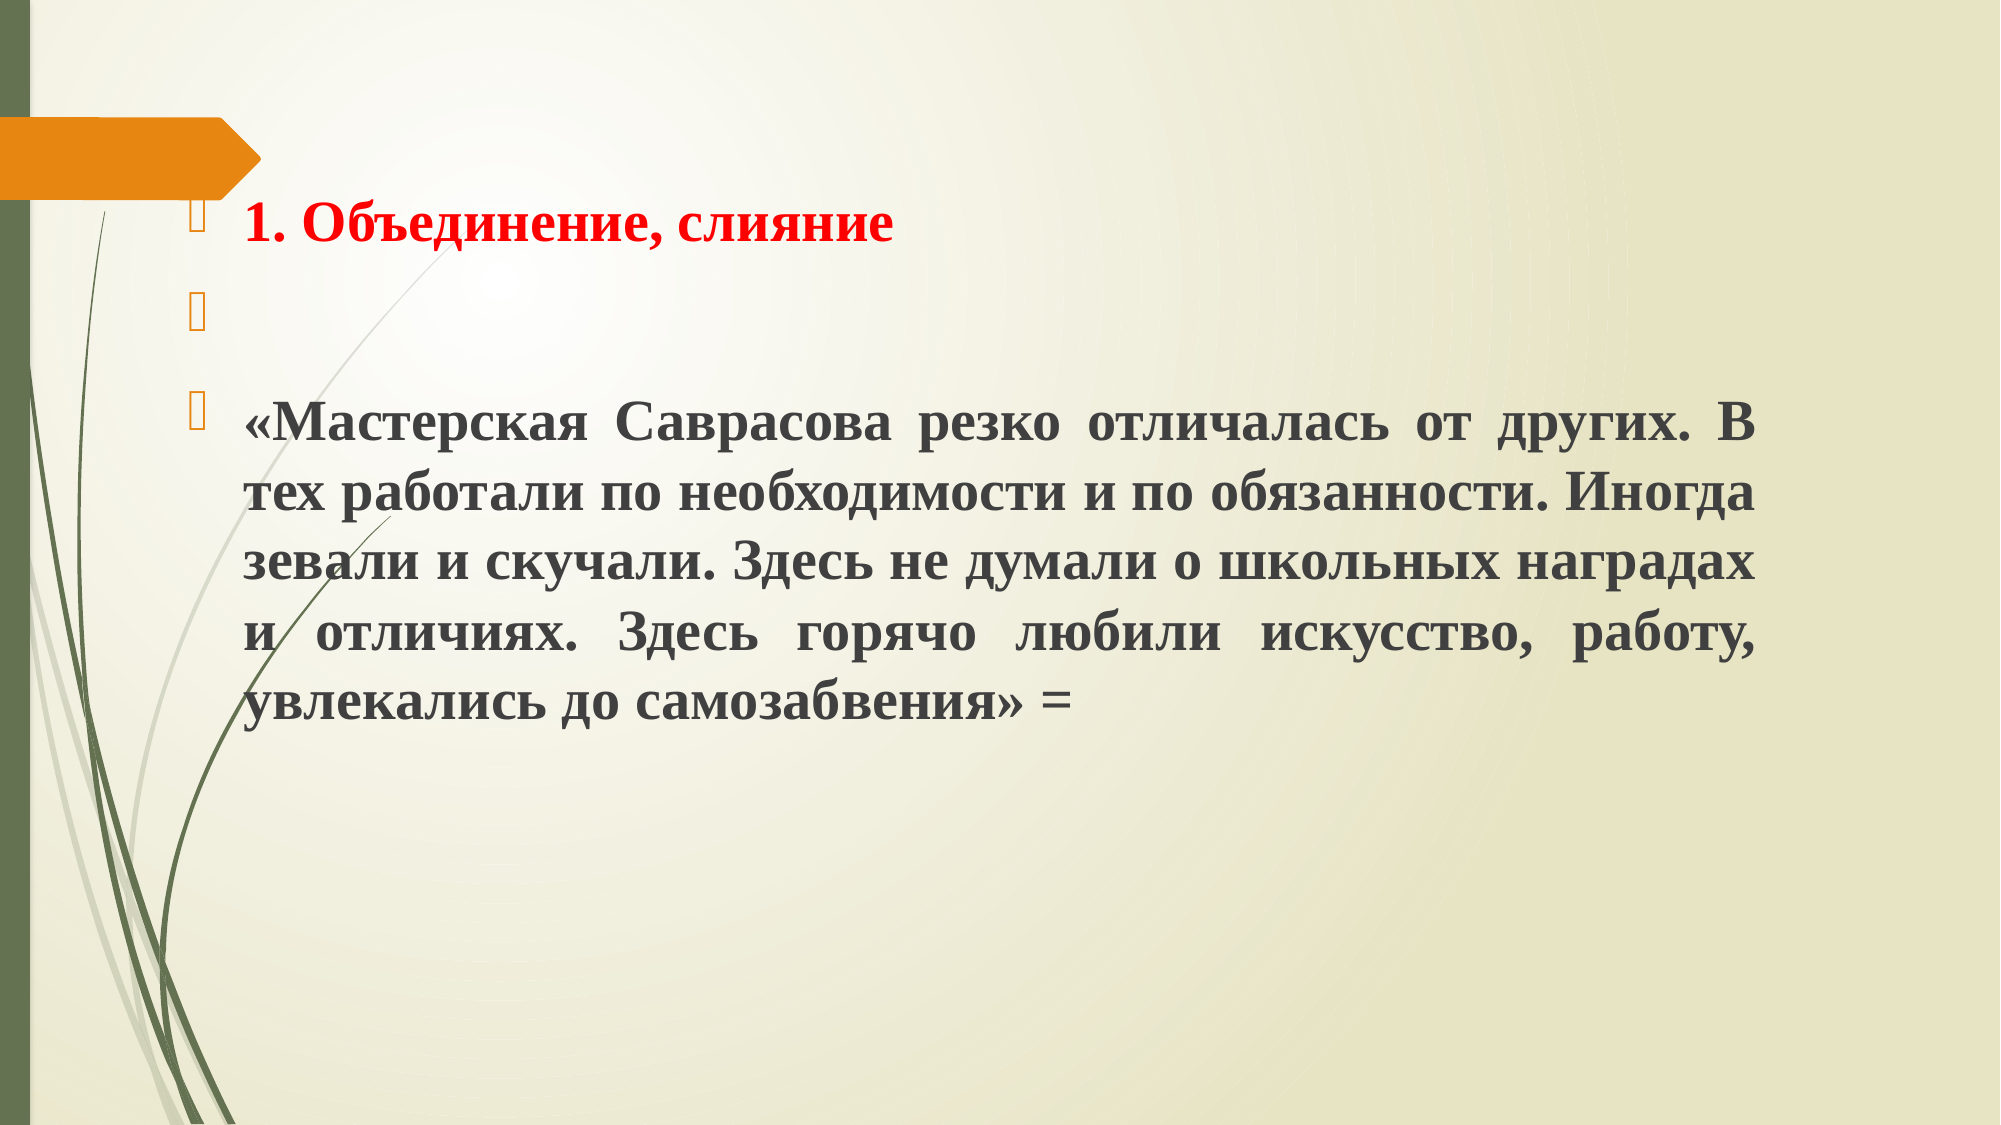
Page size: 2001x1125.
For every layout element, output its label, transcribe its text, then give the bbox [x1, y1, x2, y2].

list 1. Объединение, слияние «Мастерская Саврасова резко отличалась от других. В тех работали по необходимости и по обязанности. Иногда зевали и скучали. Здесь не думали о школьных наградах и отличиях. Здесь горячо любили искусство, работу, увлекались до самозабвения» = [172, 101, 1772, 1125]
